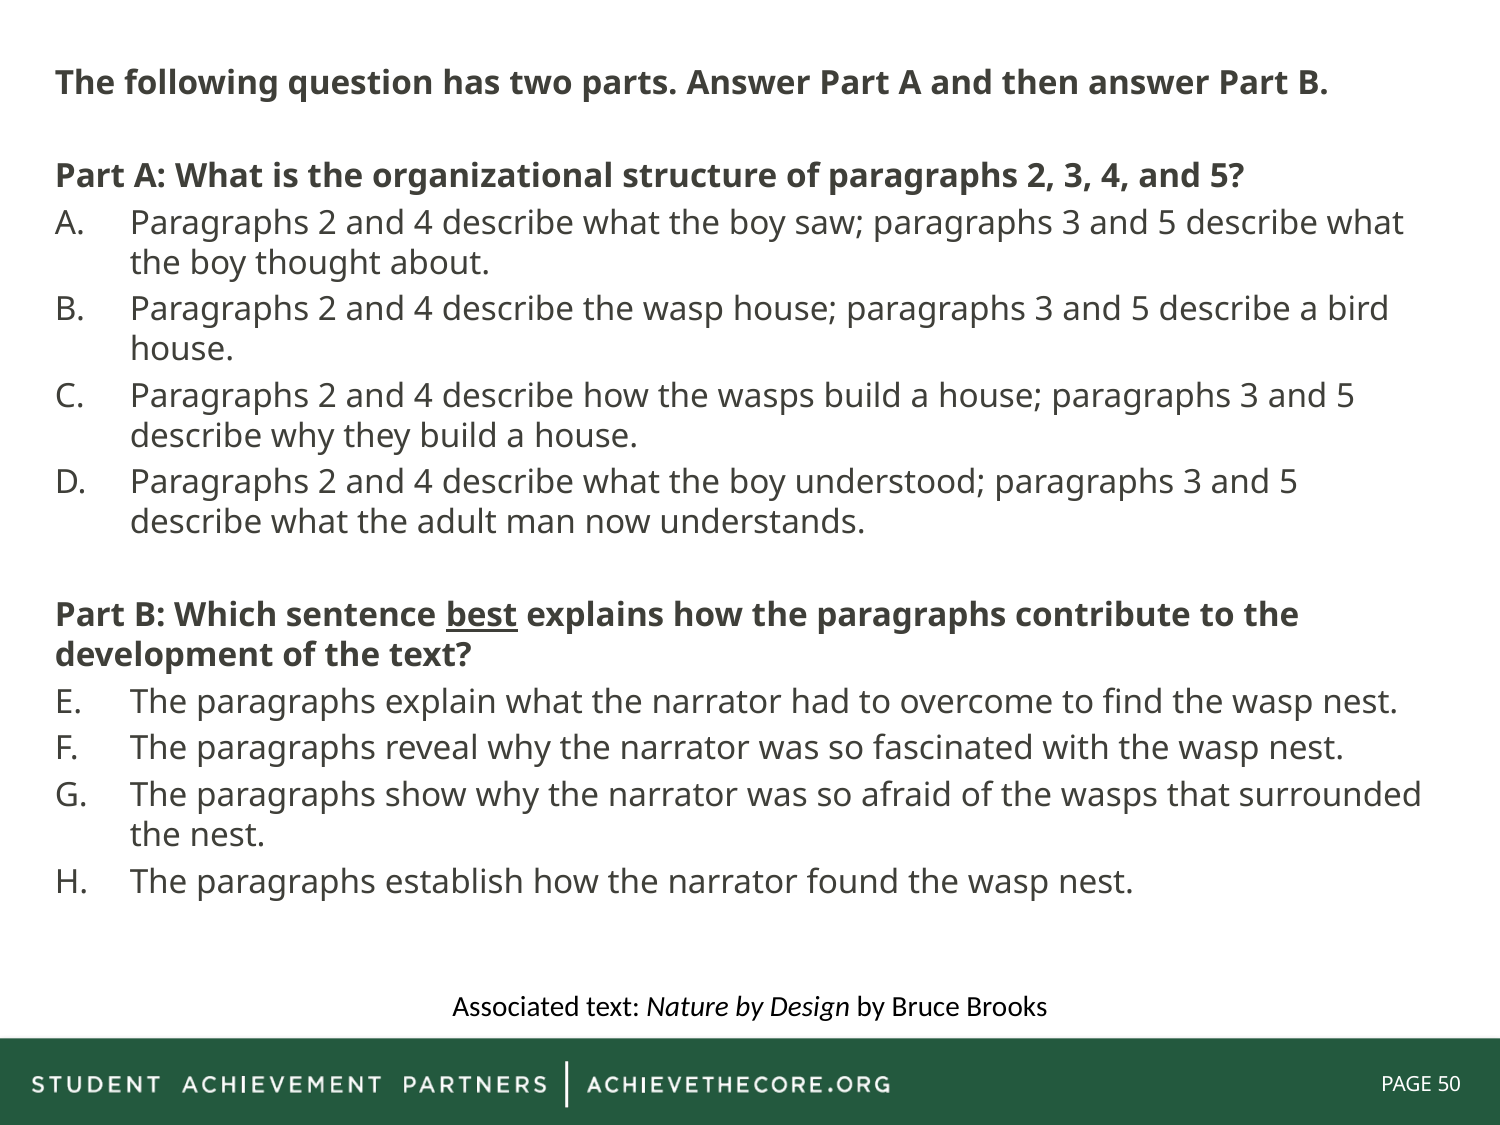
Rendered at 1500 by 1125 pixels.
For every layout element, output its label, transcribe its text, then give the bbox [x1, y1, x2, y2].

text_box Associated text: Nature by Design by Bruce Brooks [0, 979, 1500, 1030]
list The following question has two parts. Answer Part A and then answer Part B. Part A: What is the organizational structure of paragraphs 2, 3, 4, and 5? Paragraphs 2 and 4 describe what the boy saw; paragraphs 3 and 5 describe what the boy thought about. Paragraphs 2 and 4 describe the wasp house; paragraphs 3 and 5 describe a bird house. Paragraphs 2 and 4 describe how the wasps build a house; paragraphs 3 and 5 describe why they build a house. Paragraphs 2 and 4 describe what the boy understood; paragraphs 3 and 5 describe what the adult man now understands. Part B: Which sentence best explains how the paragraphs contribute to the development of the text? The paragraphs explain what the narrator had to overcome to find the wasp nest. The paragraphs reveal why the narrator was so fascinated with the wasp nest. The paragraphs show why the narrator was so afraid of the wasps that surrounded the nest. The paragraphs establish how the narrator found the wasp nest. [39, 53, 1456, 979]
